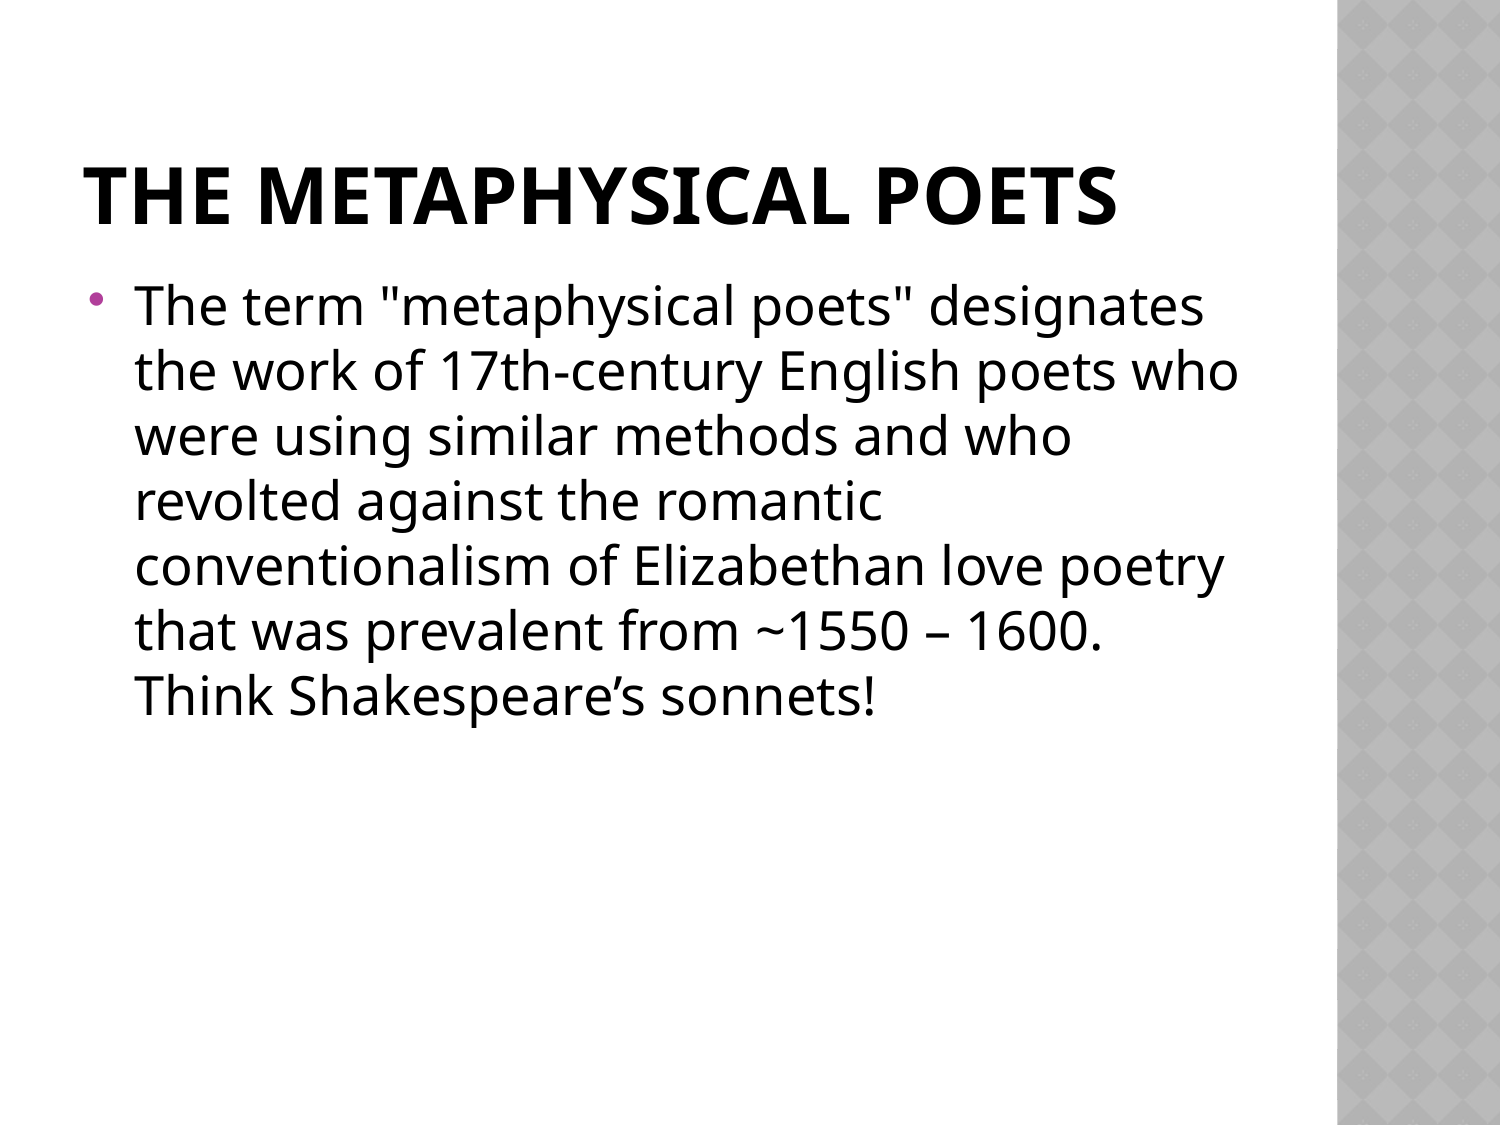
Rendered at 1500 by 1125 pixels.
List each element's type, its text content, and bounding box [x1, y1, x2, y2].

title The Metaphysical poets [75, 52, 1263, 240]
list The term "metaphysical poets" designates the work of 17th-century English poets who were using similar methods and who revolted against the romantic conventionalism of Elizabethan love poetry that was prevalent from ~1550 – 1600. Think Shakespeare’s sonnets! [75, 264, 1263, 1059]
